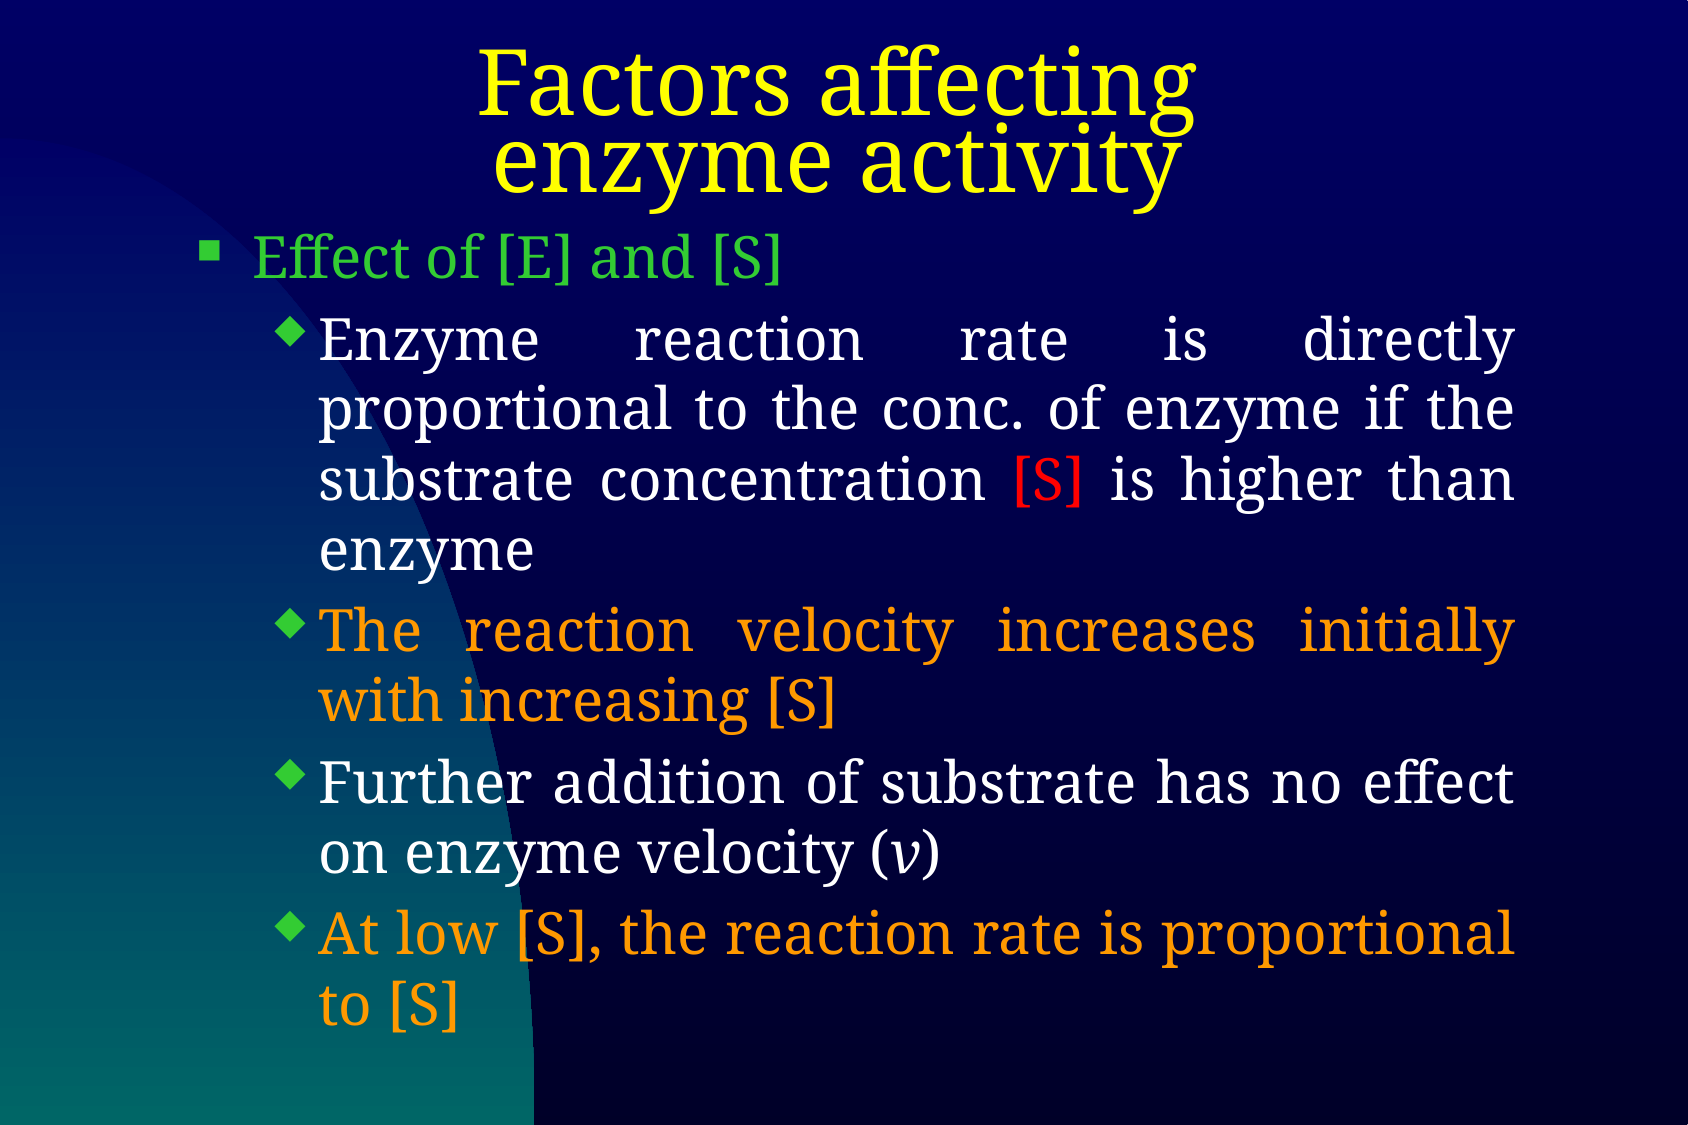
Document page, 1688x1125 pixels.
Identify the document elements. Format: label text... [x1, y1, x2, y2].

list Effect of [E] and [S] Enzyme reaction rate is directly proportional to the conc. of enzyme if the substrate concentration [S] is higher than enzyme The reaction velocity increases initially with increasing [S] Further addition of substrate has no effect on enzyme velocity (v) At low [S], the reaction rate is proportional to [S] [181, 212, 1532, 1063]
title Factors affecting enzyme activity [347, 37, 1328, 212]
